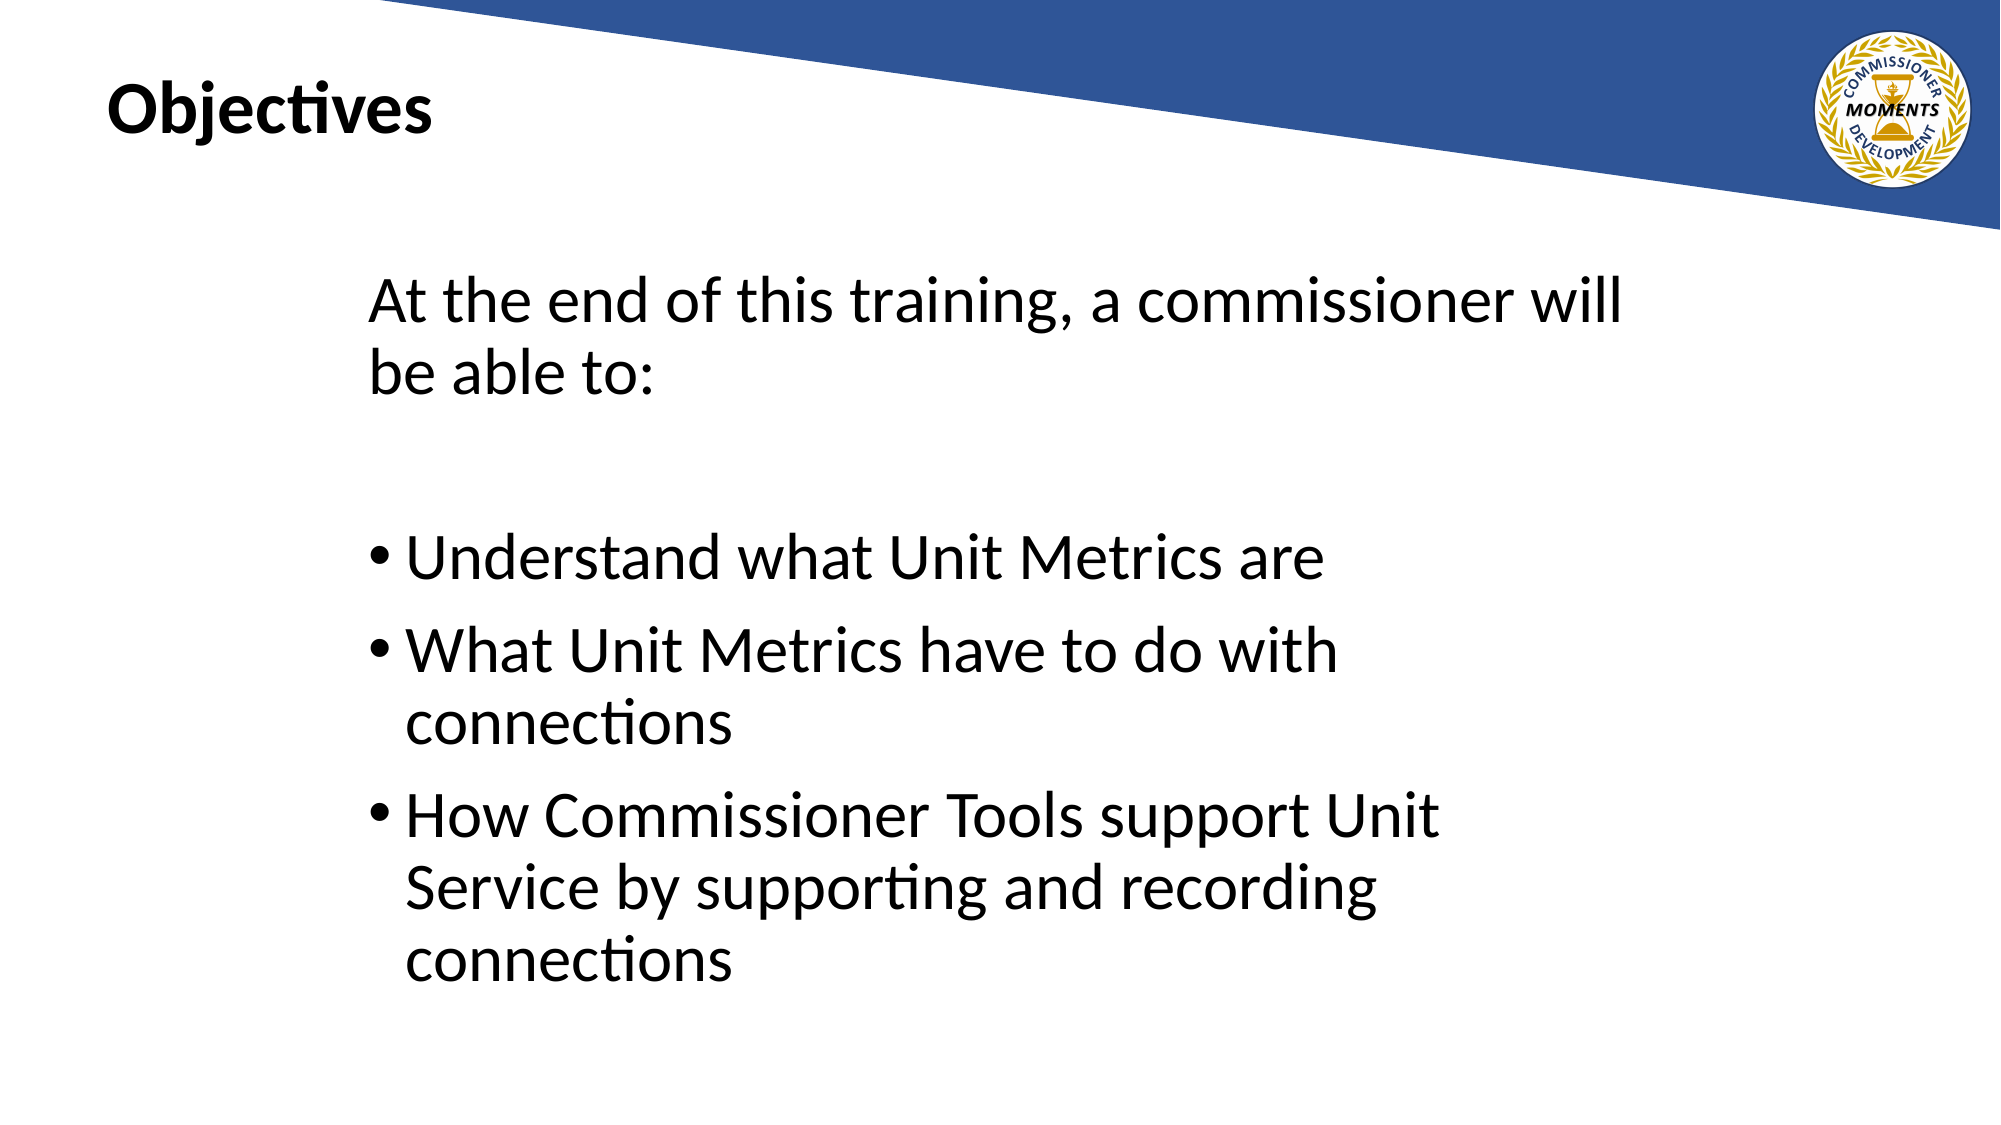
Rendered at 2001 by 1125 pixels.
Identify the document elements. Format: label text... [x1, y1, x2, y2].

picture [1813, 30, 1972, 189]
title Objectives [93, 65, 1241, 154]
list At the end of this training, a commissioner will be able to: Understand what Unit Metrics are What Unit Metrics have to do with connections How Commissioner Tools support Unit Service by supporting and recording connections [353, 257, 1647, 972]
